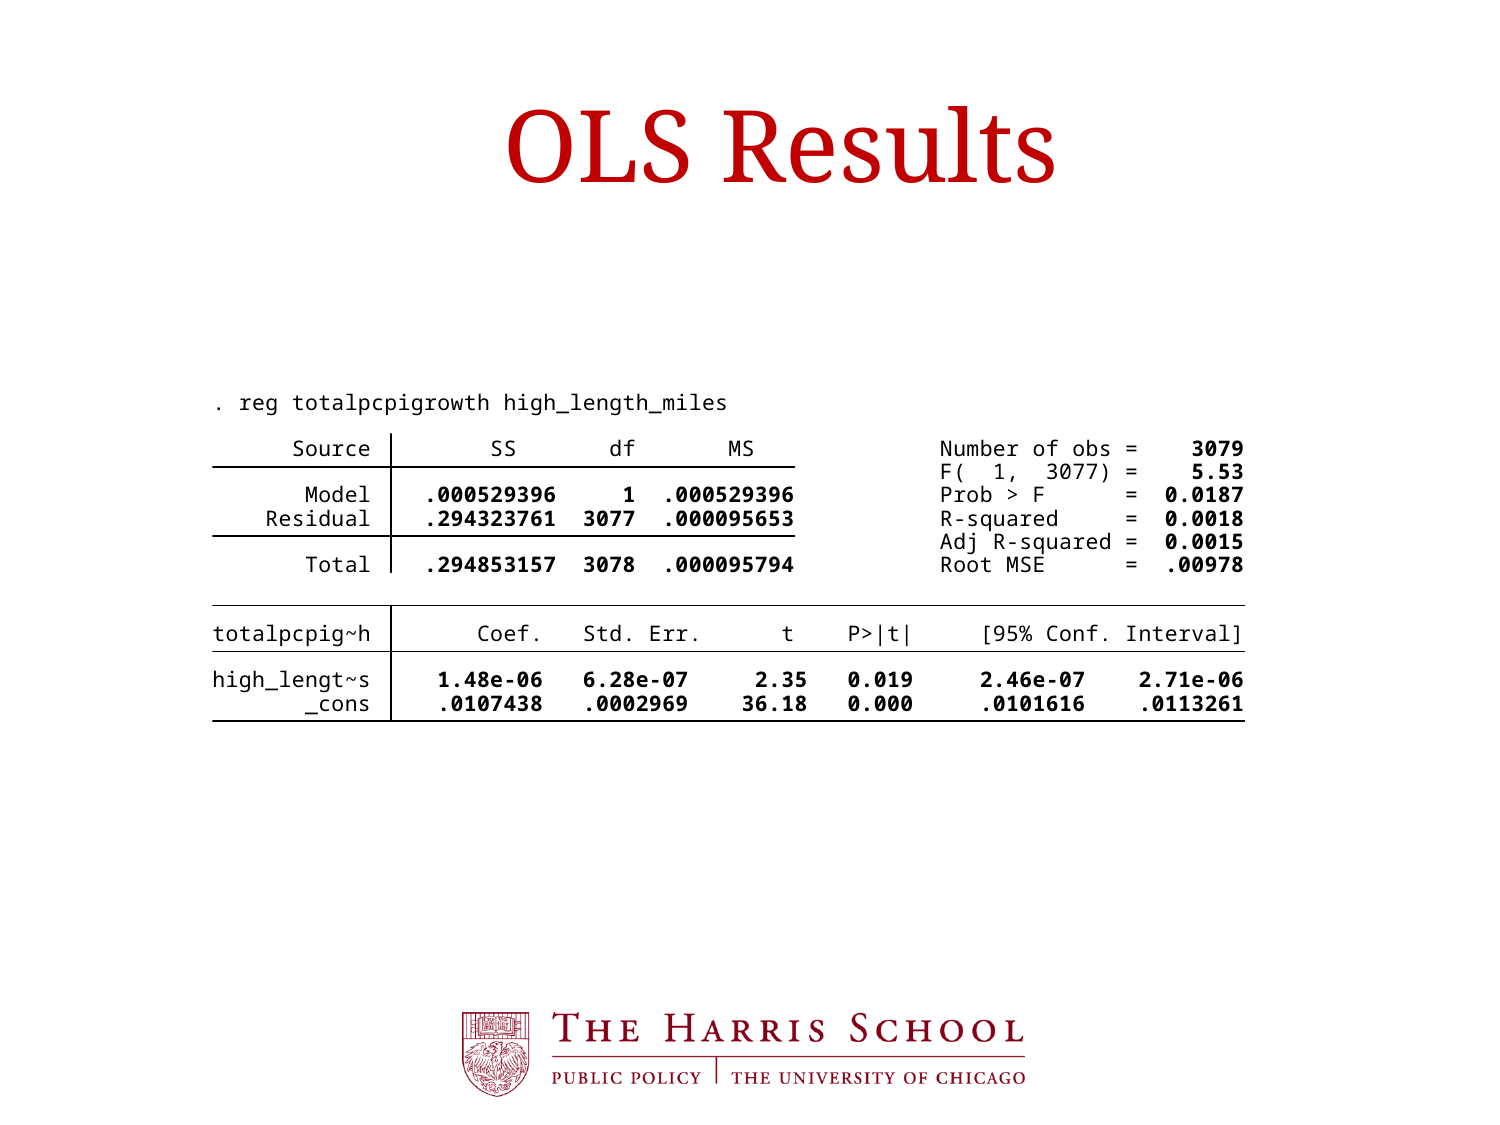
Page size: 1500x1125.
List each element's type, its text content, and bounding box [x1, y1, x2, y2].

text_box OLS Results [112, 75, 1450, 210]
picture [462, 1012, 1026, 1097]
picture [212, 387, 1500, 735]
